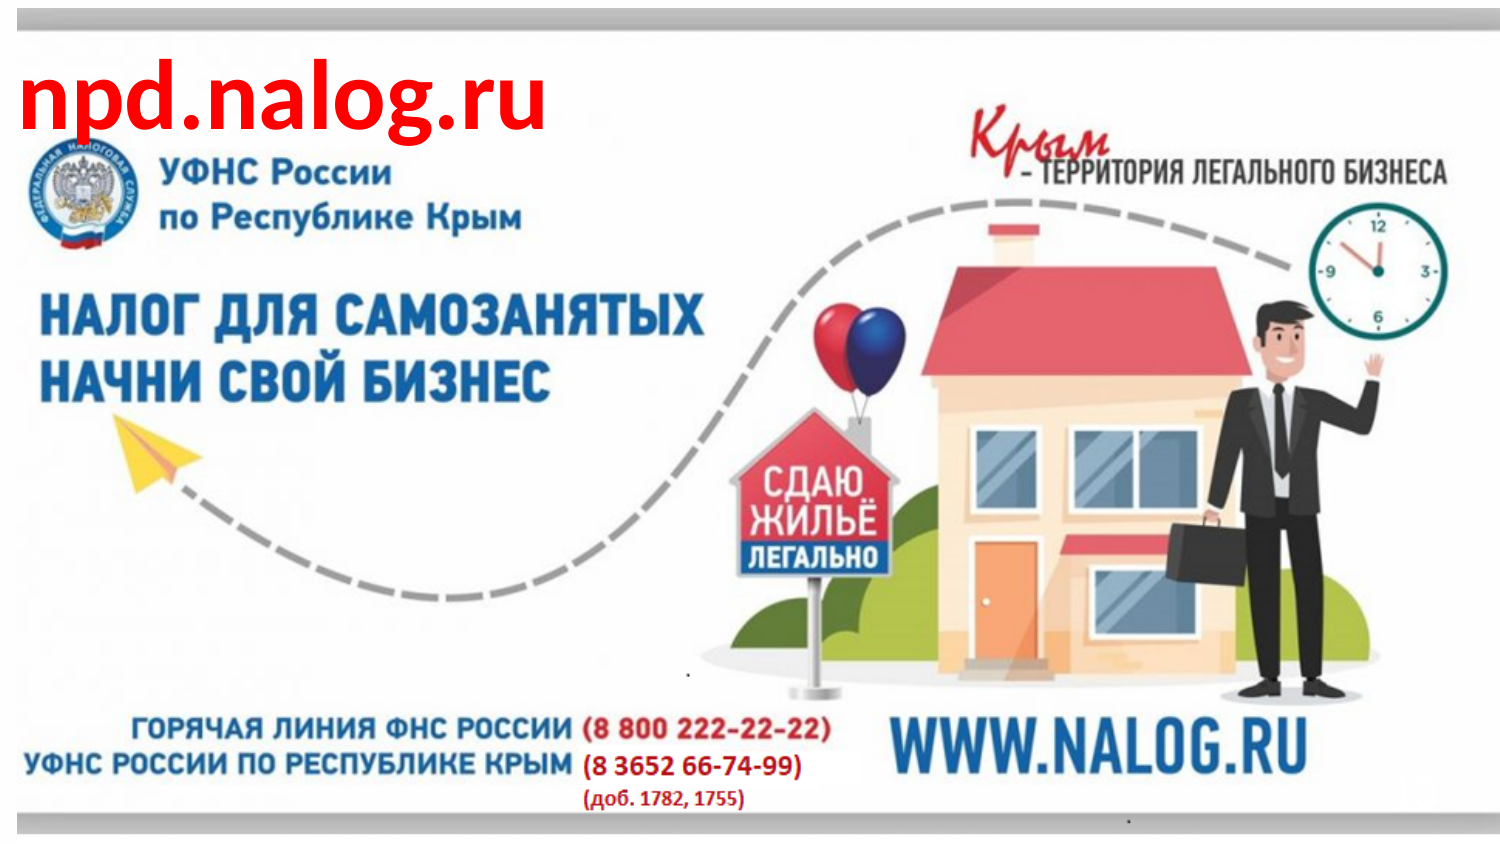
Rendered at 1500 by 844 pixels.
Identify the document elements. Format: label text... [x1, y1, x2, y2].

text_box npd.nalog.ru [2, 22, 12, 158]
picture [0, 0, 1500, 844]
